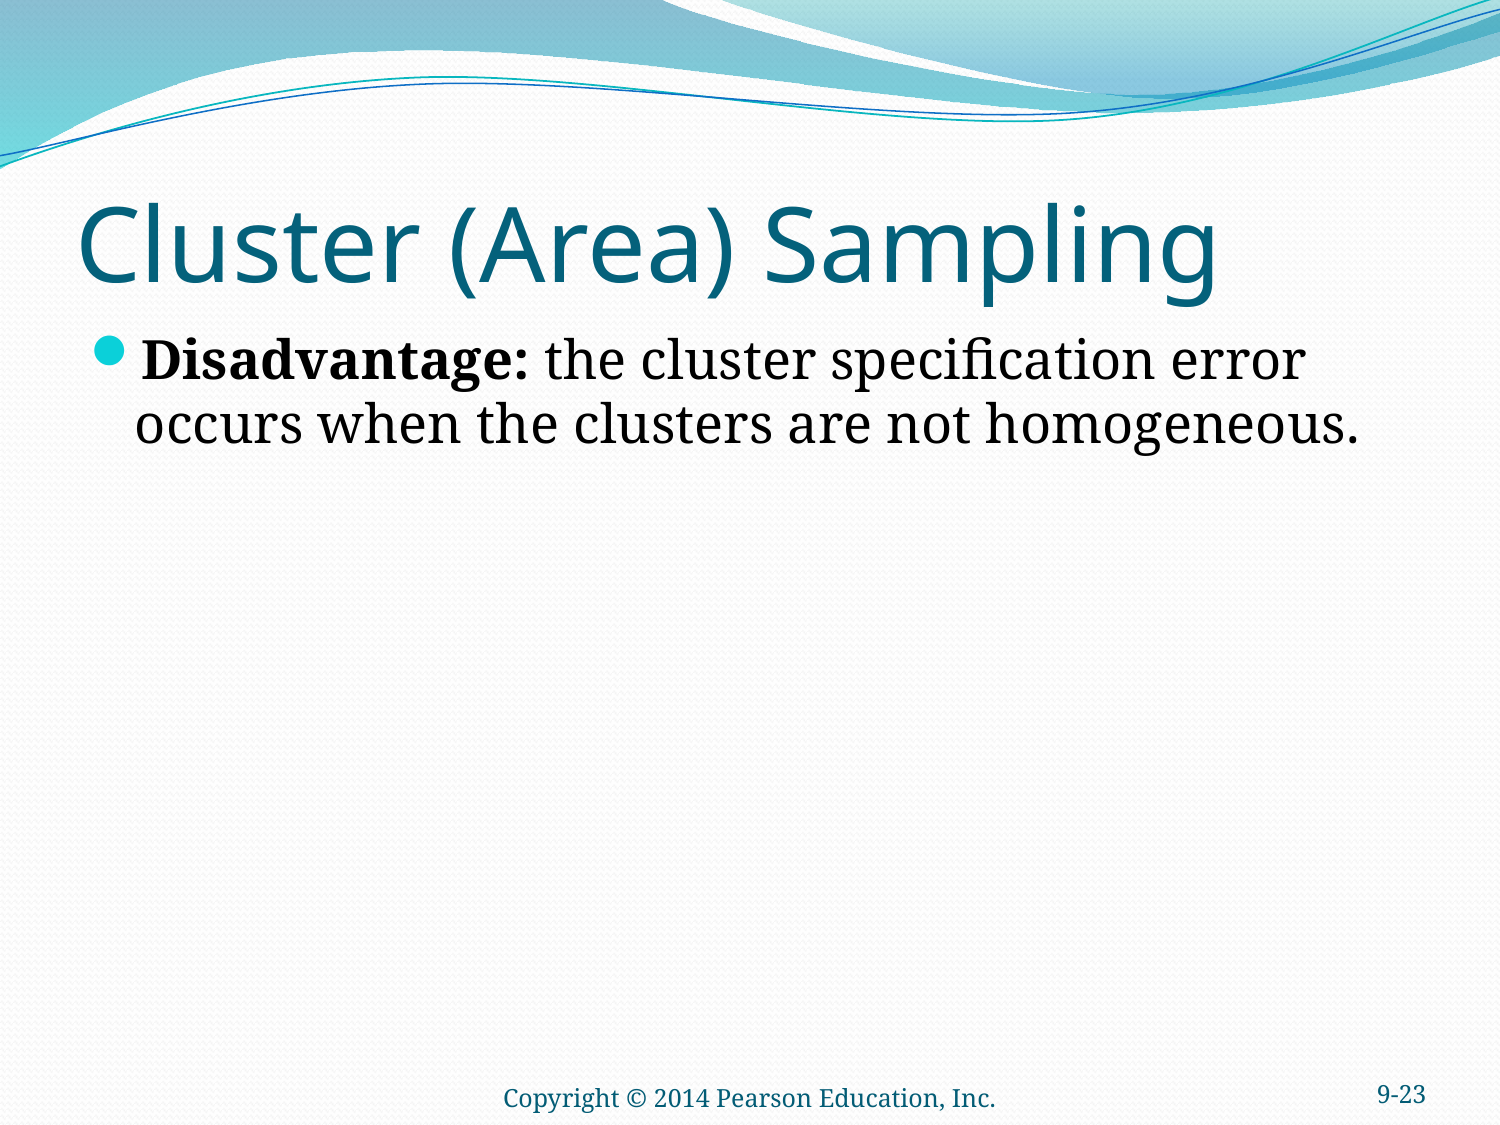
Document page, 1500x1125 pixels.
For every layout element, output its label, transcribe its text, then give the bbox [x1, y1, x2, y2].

title Cluster (Area) Sampling [74, 115, 1426, 304]
list Disadvantage: the cluster specification error occurs when the clusters are not homogeneous. [74, 317, 1426, 1038]
